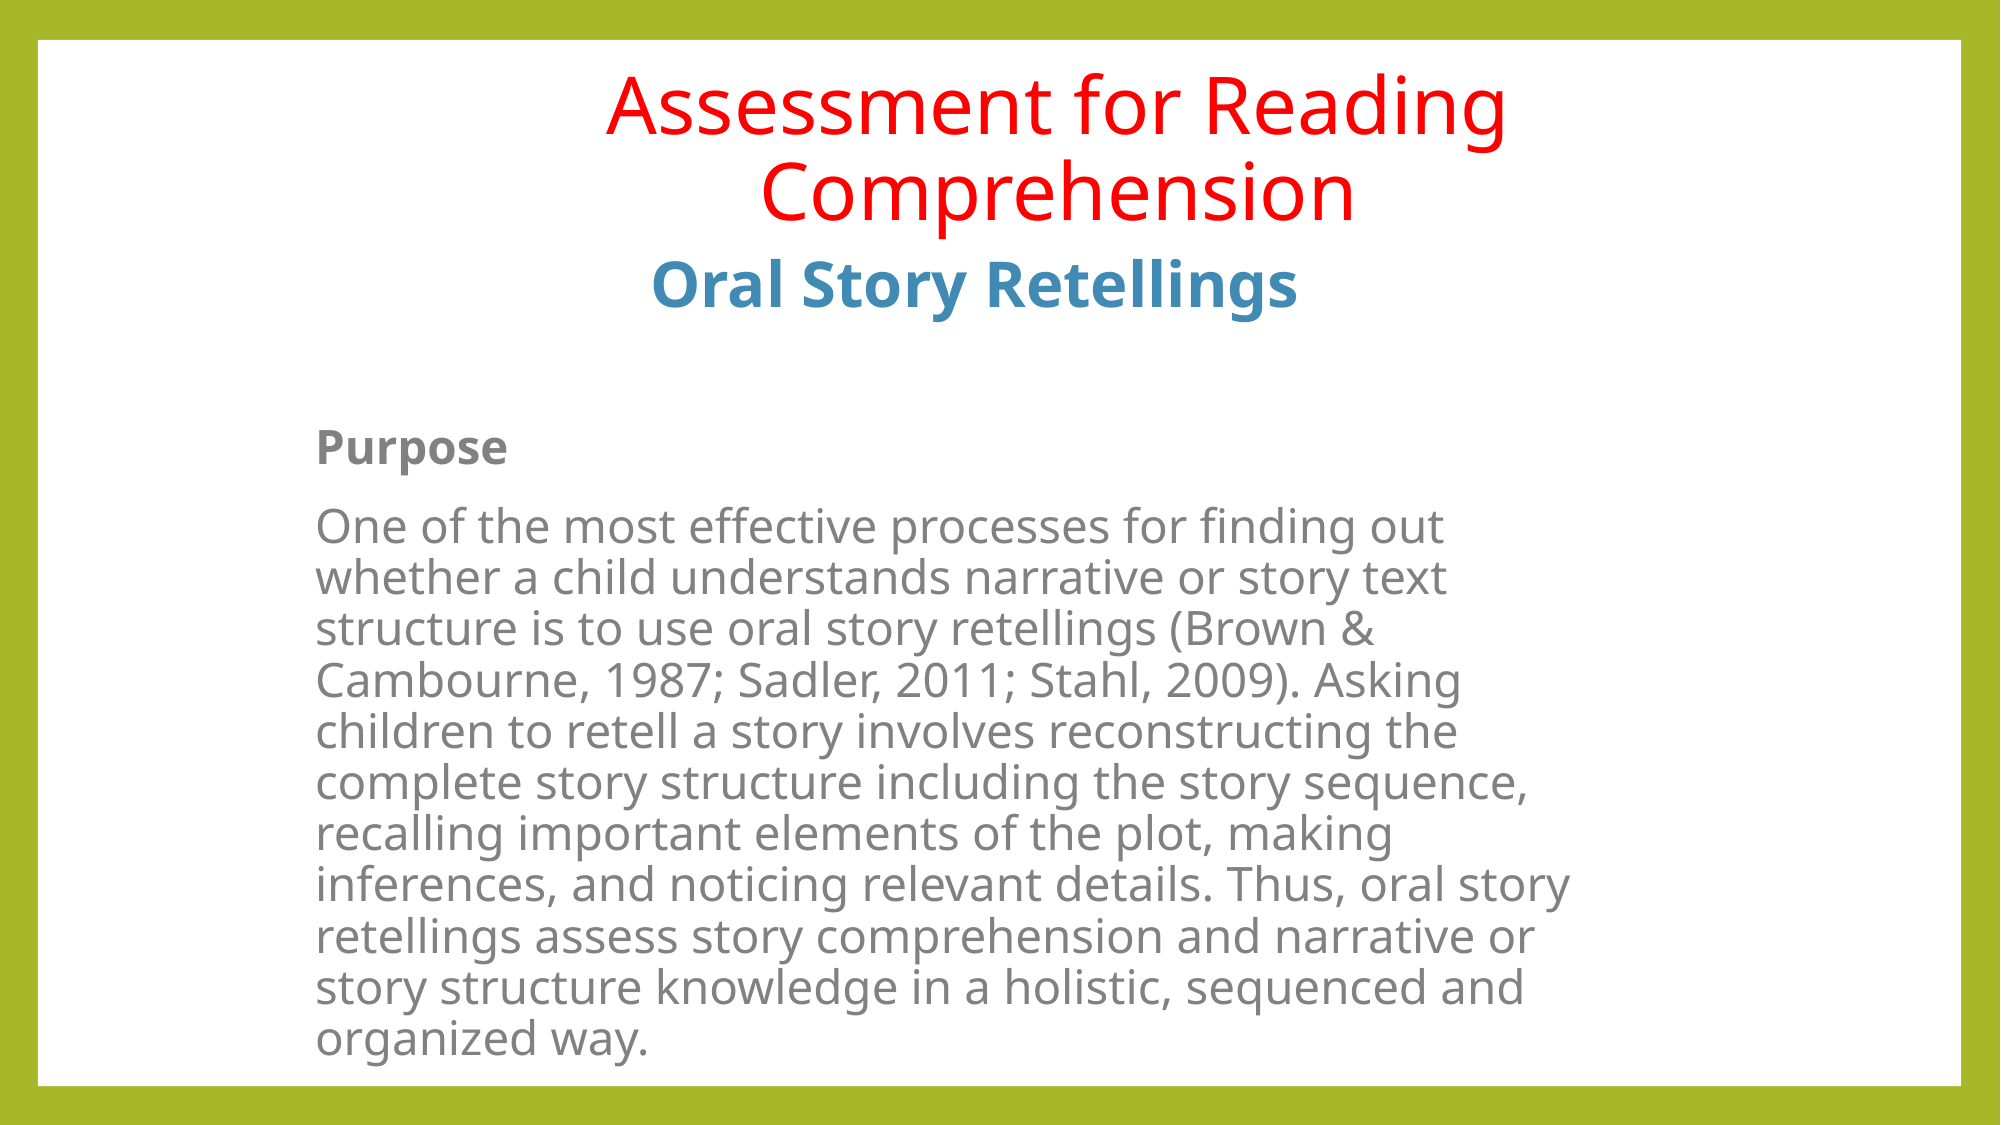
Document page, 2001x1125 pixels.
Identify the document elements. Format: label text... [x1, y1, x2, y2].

list Oral Story Retellings Purpose One of the most effective processes for finding out whether a child understands narrative or story text structure is to use oral story retellings (Brown & Cambourne, 1987; Sadler, 2011; Stahl, 2009). Asking children to retell a story involves reconstructing the complete story structure including the story sequence, recalling important elements of the plot, making inferences, and noticing relevant details. Thus, oral story retellings assess story comprehension and narrative or story structure knowledge in a holistic, sequenced and organized way. [300, 245, 1650, 1125]
title Assessment for Reading Comprehension [300, 57, 1818, 246]
